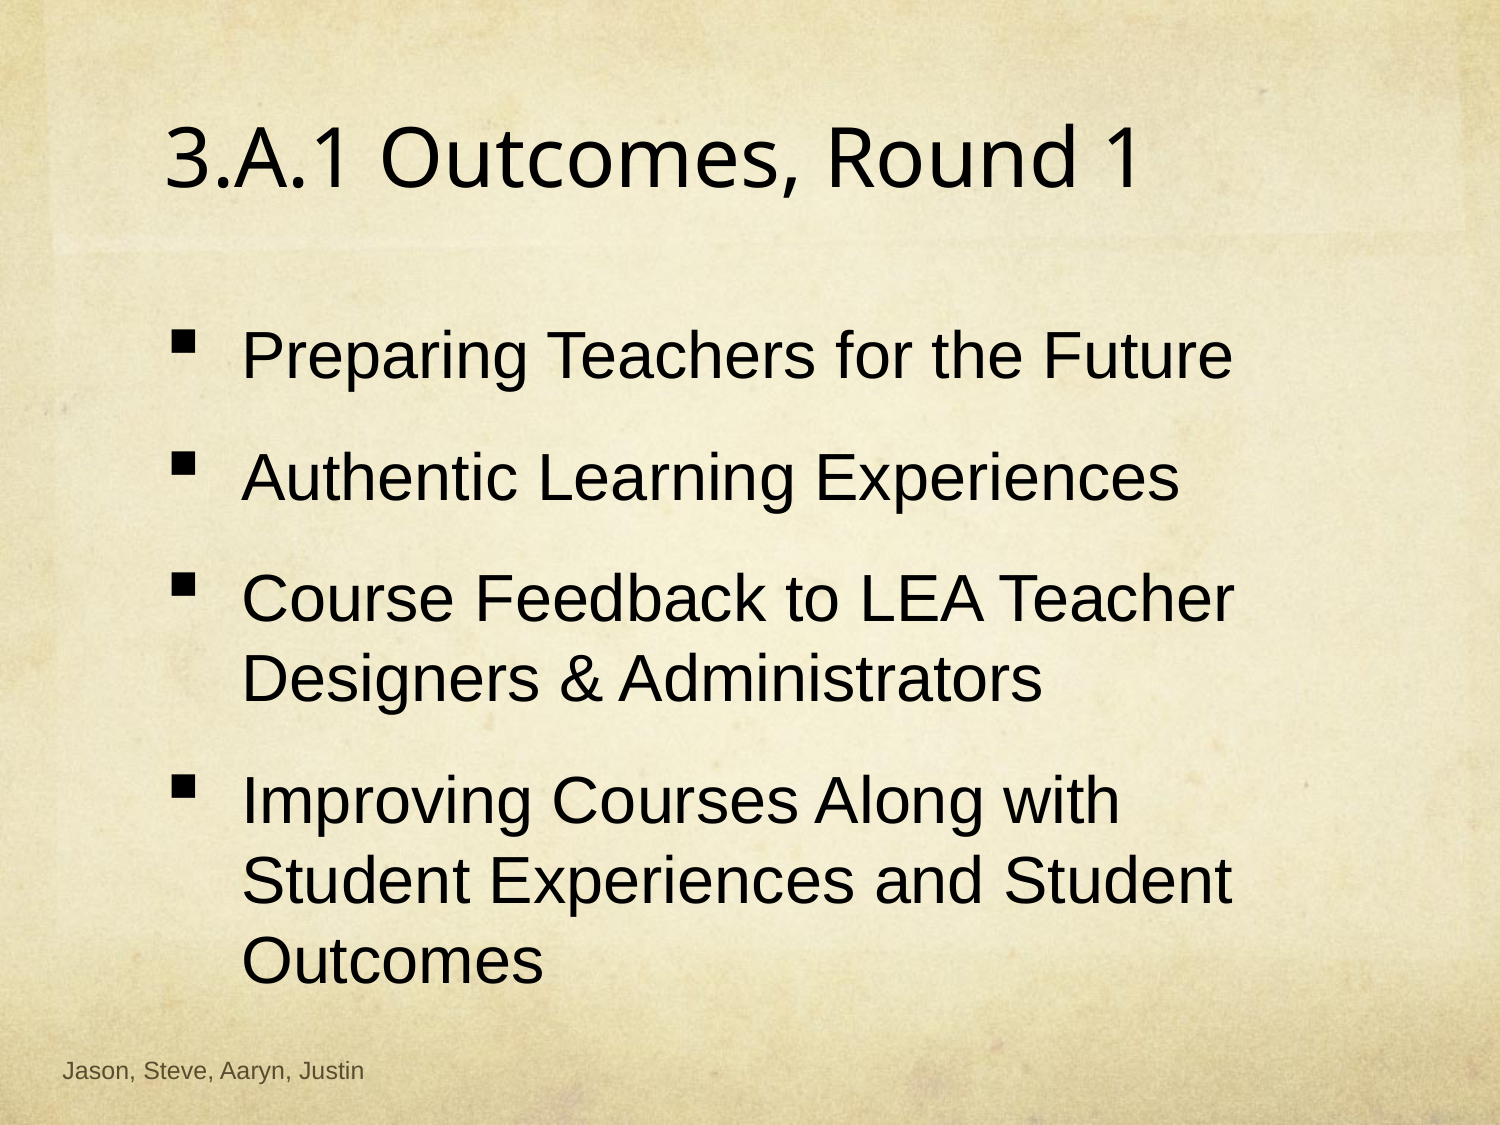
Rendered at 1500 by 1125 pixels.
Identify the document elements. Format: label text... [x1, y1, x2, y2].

text_box Jason, Steve, Aaryn, Justin [47, 1046, 459, 1092]
list Preparing Teachers for the Future Authentic Learning Experiences Course Feedback to LEA Teacher Designers & Administrators Improving Courses Along with Student Experiences and Student Outcomes [149, 303, 1350, 951]
text_box 3.A.1 Outcomes, Round 1 [149, 82, 1350, 225]
picture [0, 0, 1500, 1125]
